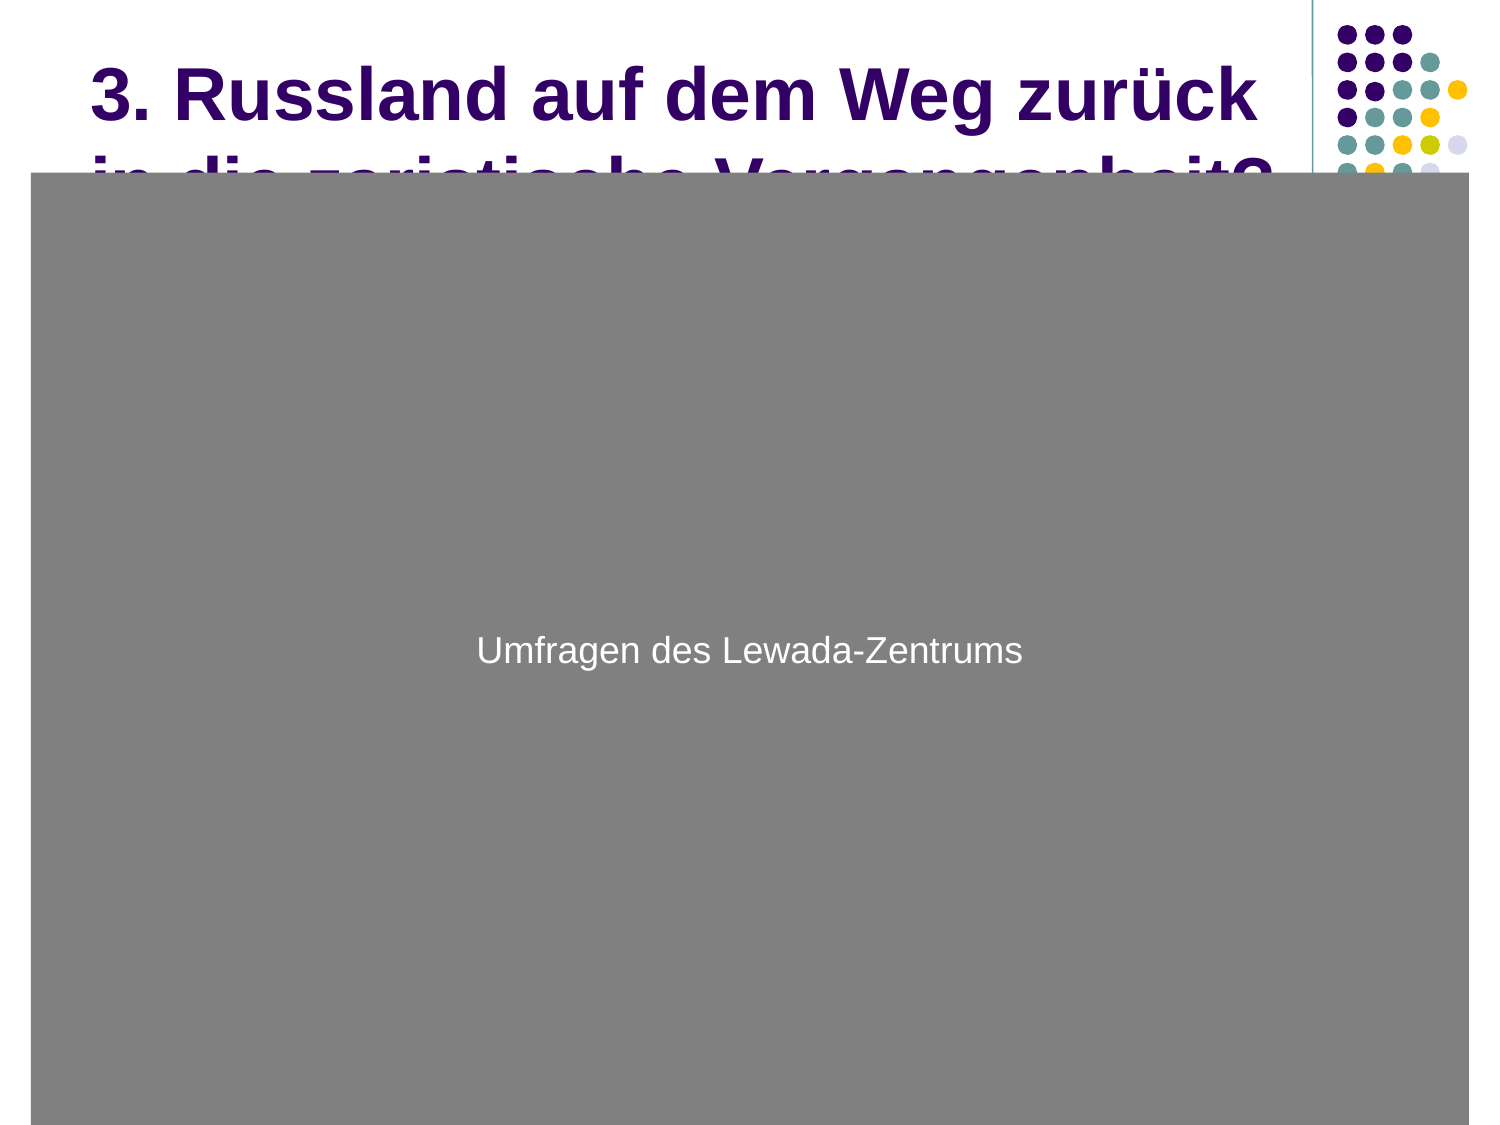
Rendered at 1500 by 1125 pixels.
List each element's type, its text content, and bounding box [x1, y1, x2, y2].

text_box Umfragen des Lewada-Zentrums [30, 172, 1469, 1125]
title 3. Russland auf dem Weg zurück in die zaristische Vergangenheit? [74, 19, 1313, 172]
